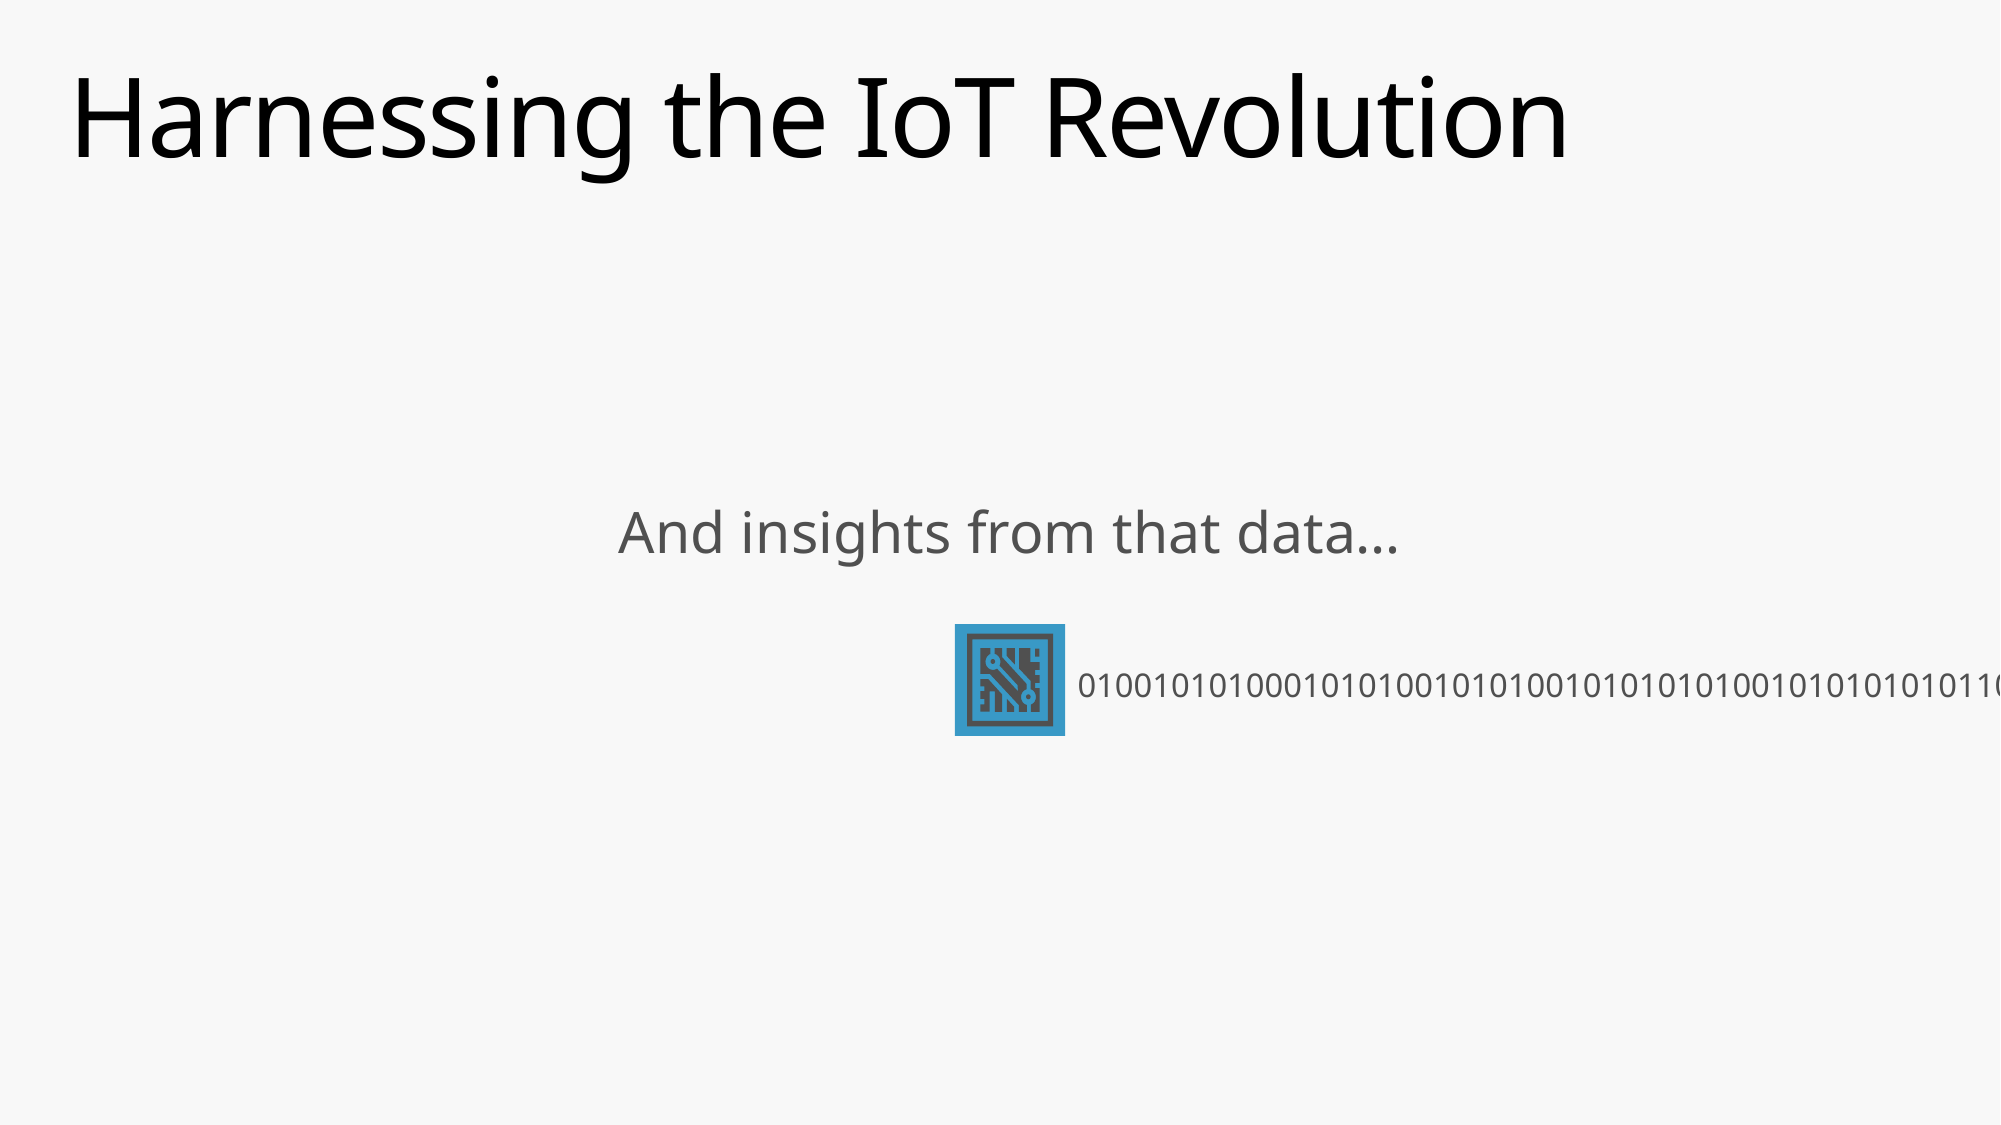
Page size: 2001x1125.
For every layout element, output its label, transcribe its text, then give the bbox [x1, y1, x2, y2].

text_box 0100101010001010100101010010101010100101010101011010101010…. [987, 657, 2000, 712]
text_box [967, 633, 1054, 727]
text_box [954, 624, 1066, 736]
title Harnessing the IoT Revolution [44, 47, 1957, 196]
text_box And insights from that data… [0, 488, 2000, 573]
